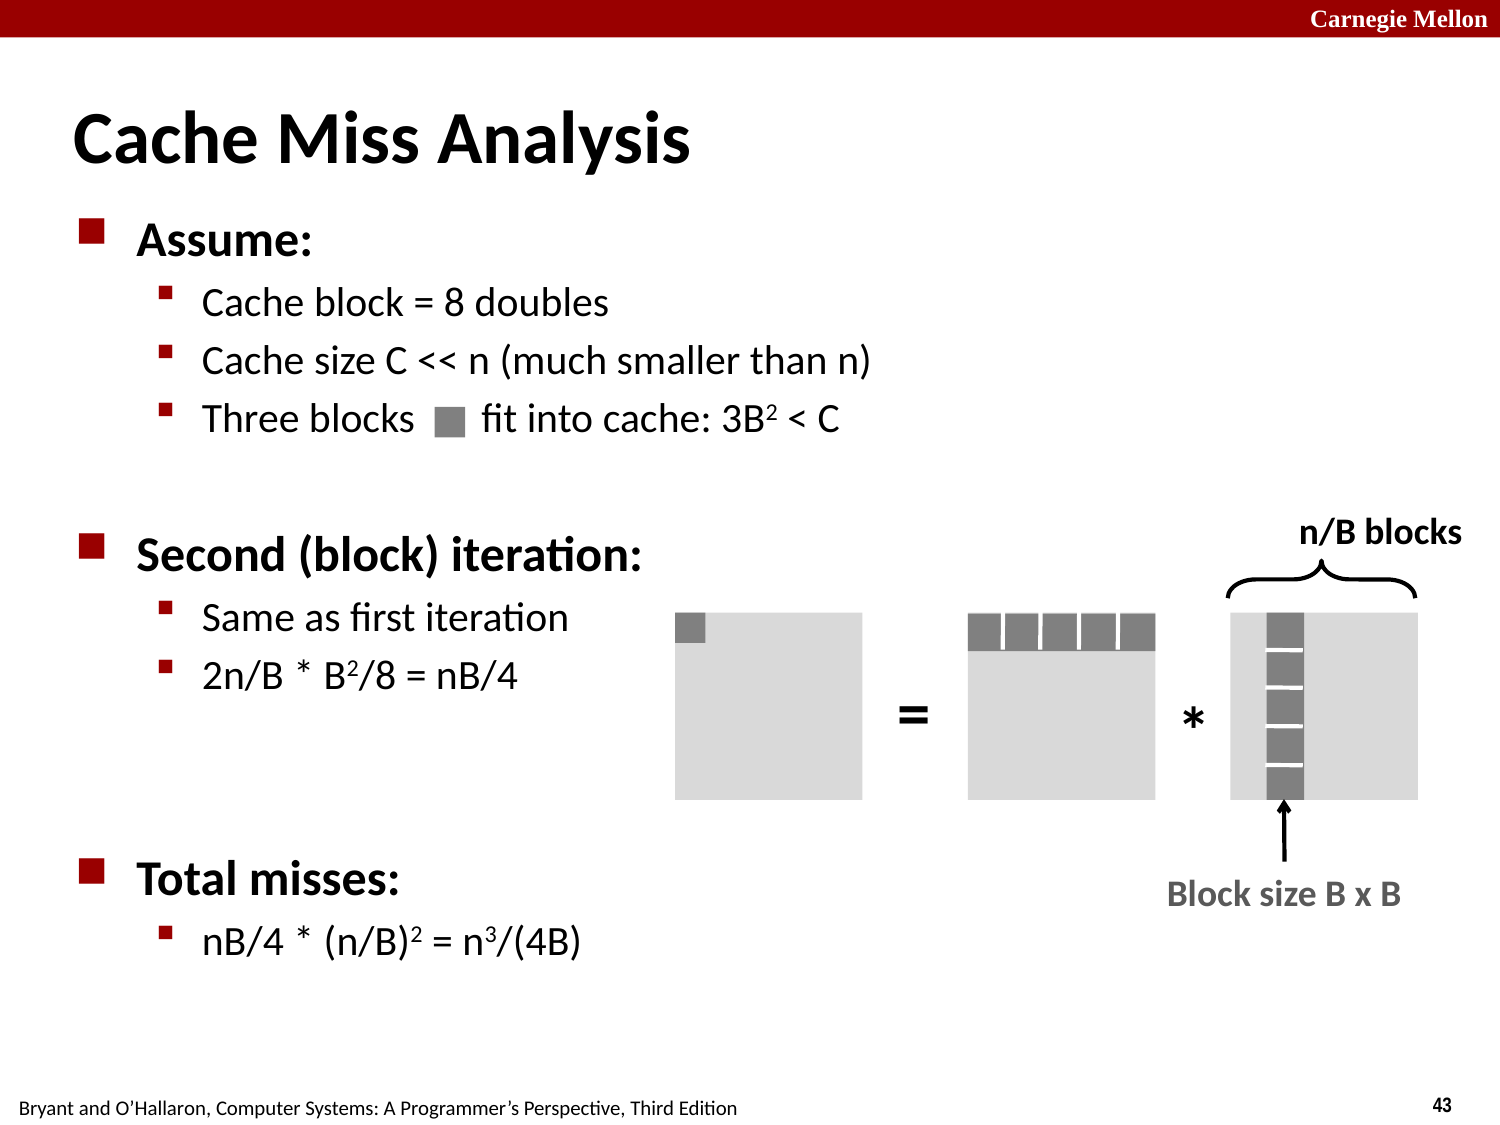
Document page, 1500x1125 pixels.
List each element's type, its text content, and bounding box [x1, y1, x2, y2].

text_box [675, 612, 706, 643]
text_box [1230, 735, 1266, 800]
text_box * [1162, 680, 1226, 776]
text_box [1230, 612, 1266, 687]
text_box = [883, 662, 947, 758]
text_box [967, 652, 1156, 800]
text_box n/B blocks [1284, 499, 1478, 560]
text_box [1305, 612, 1418, 800]
list Assume: Cache block = 8 doubles Cache size C << n (much smaller than n) Three blocks fit into cache: 3B2 < C Second (block) iteration: Same as first iteration 2n/B * B2/8 = nB/4 Total misses: nB/4 * (n/B)2 = n3/(4B) [64, 198, 1361, 1076]
text_box [1227, 560, 1416, 599]
text_box Block size B x B [1152, 861, 1417, 922]
text_box [434, 406, 466, 438]
text_box [967, 613, 1156, 652]
text_box [1266, 612, 1305, 687]
title Cache Miss Analysis [58, 71, 1305, 197]
text_box [1266, 736, 1305, 800]
text_box [675, 612, 863, 800]
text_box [1226, 688, 1342, 727]
